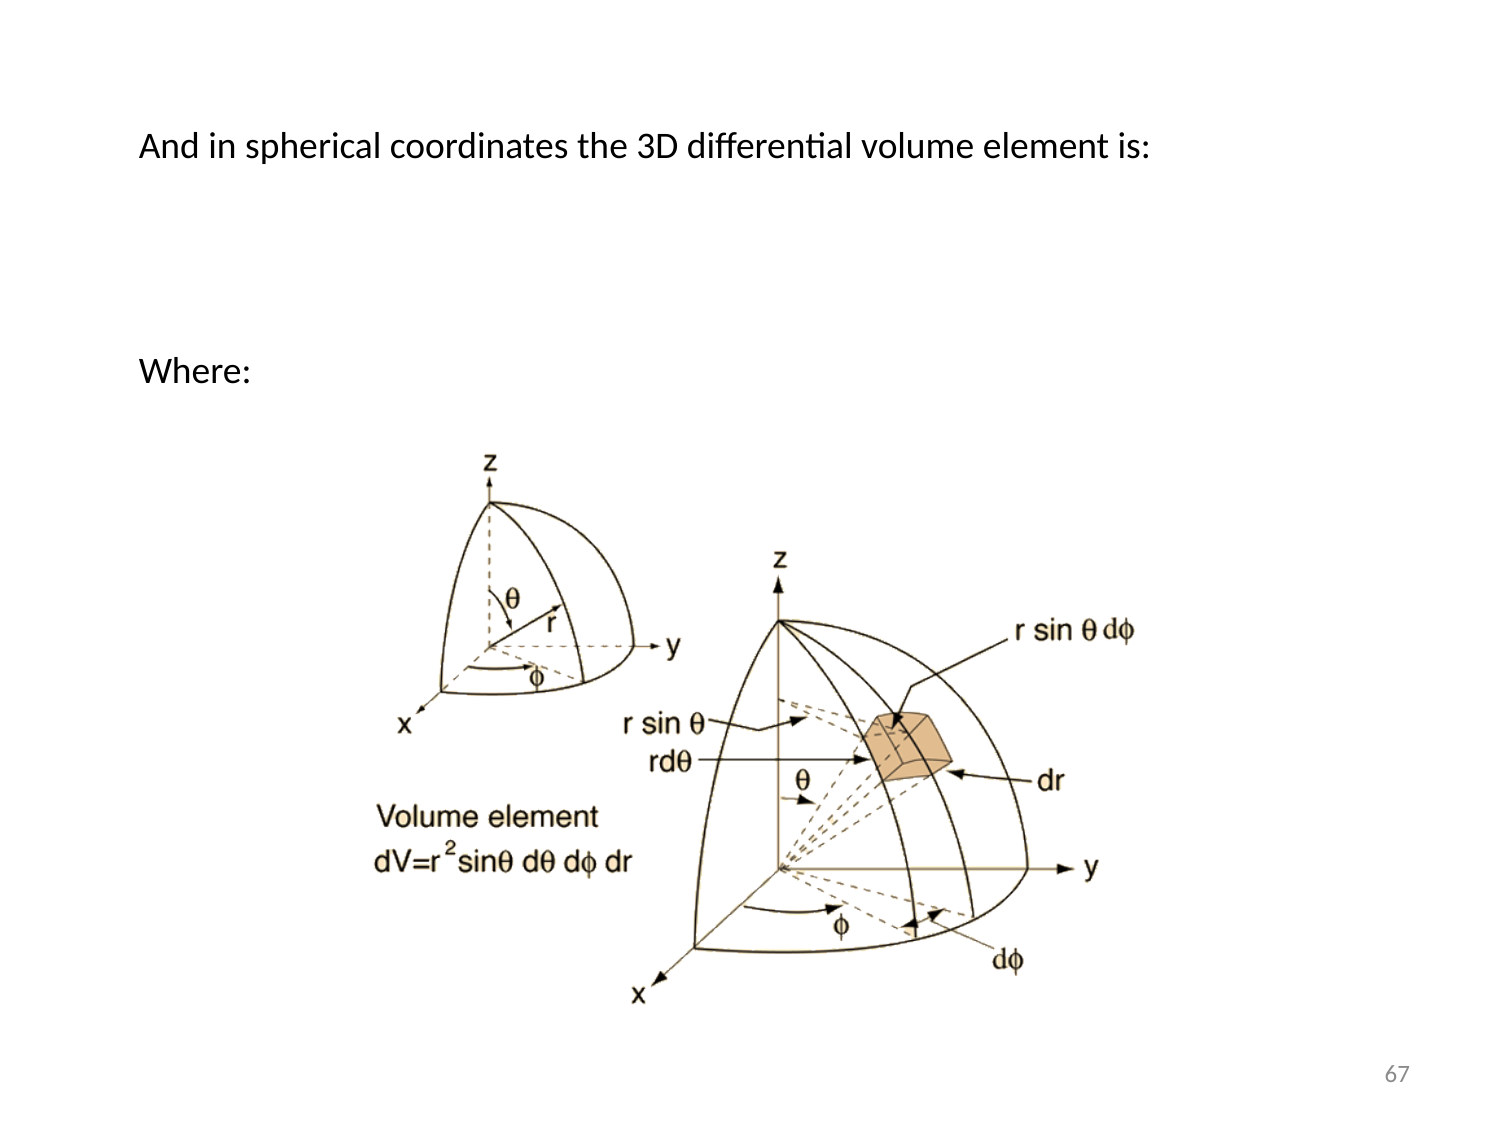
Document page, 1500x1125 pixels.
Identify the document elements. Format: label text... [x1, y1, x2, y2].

slide_number 67 [1074, 1042, 1425, 1103]
picture [362, 446, 1138, 1011]
